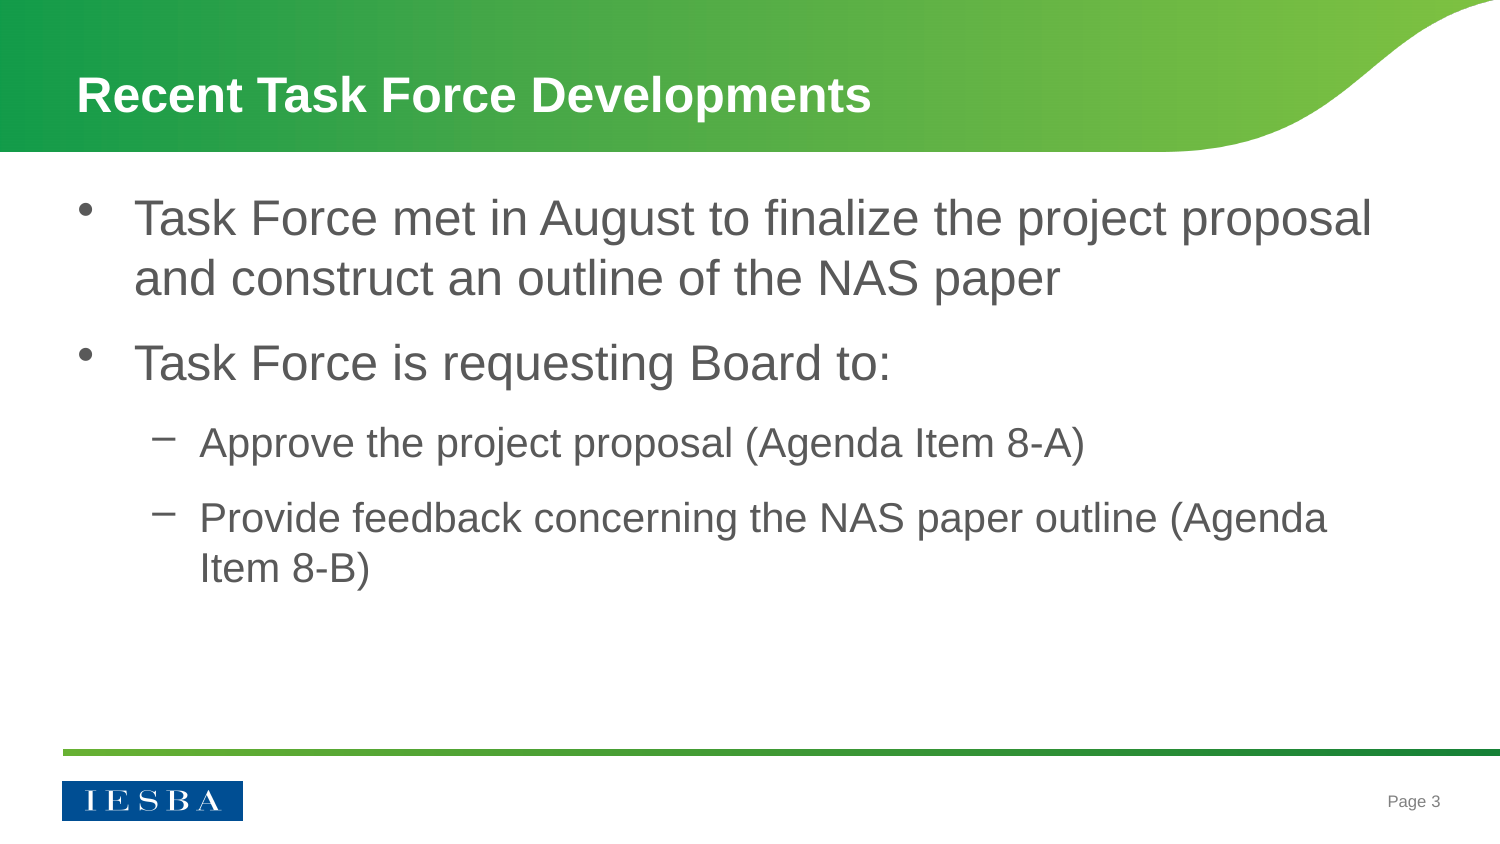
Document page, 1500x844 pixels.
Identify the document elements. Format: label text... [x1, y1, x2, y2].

list Task Force met in August to finalize the project proposal and construct an outline of the NAS paper Task Force is requesting Board to: Approve the project proposal (Agenda Item 8-A) Provide feedback concerning the NAS paper outline (Agenda Item 8-B) [62, 178, 1435, 685]
picture [62, 781, 243, 821]
title Recent Task Force Developments [62, 59, 1300, 125]
picture [0, 0, 1497, 152]
